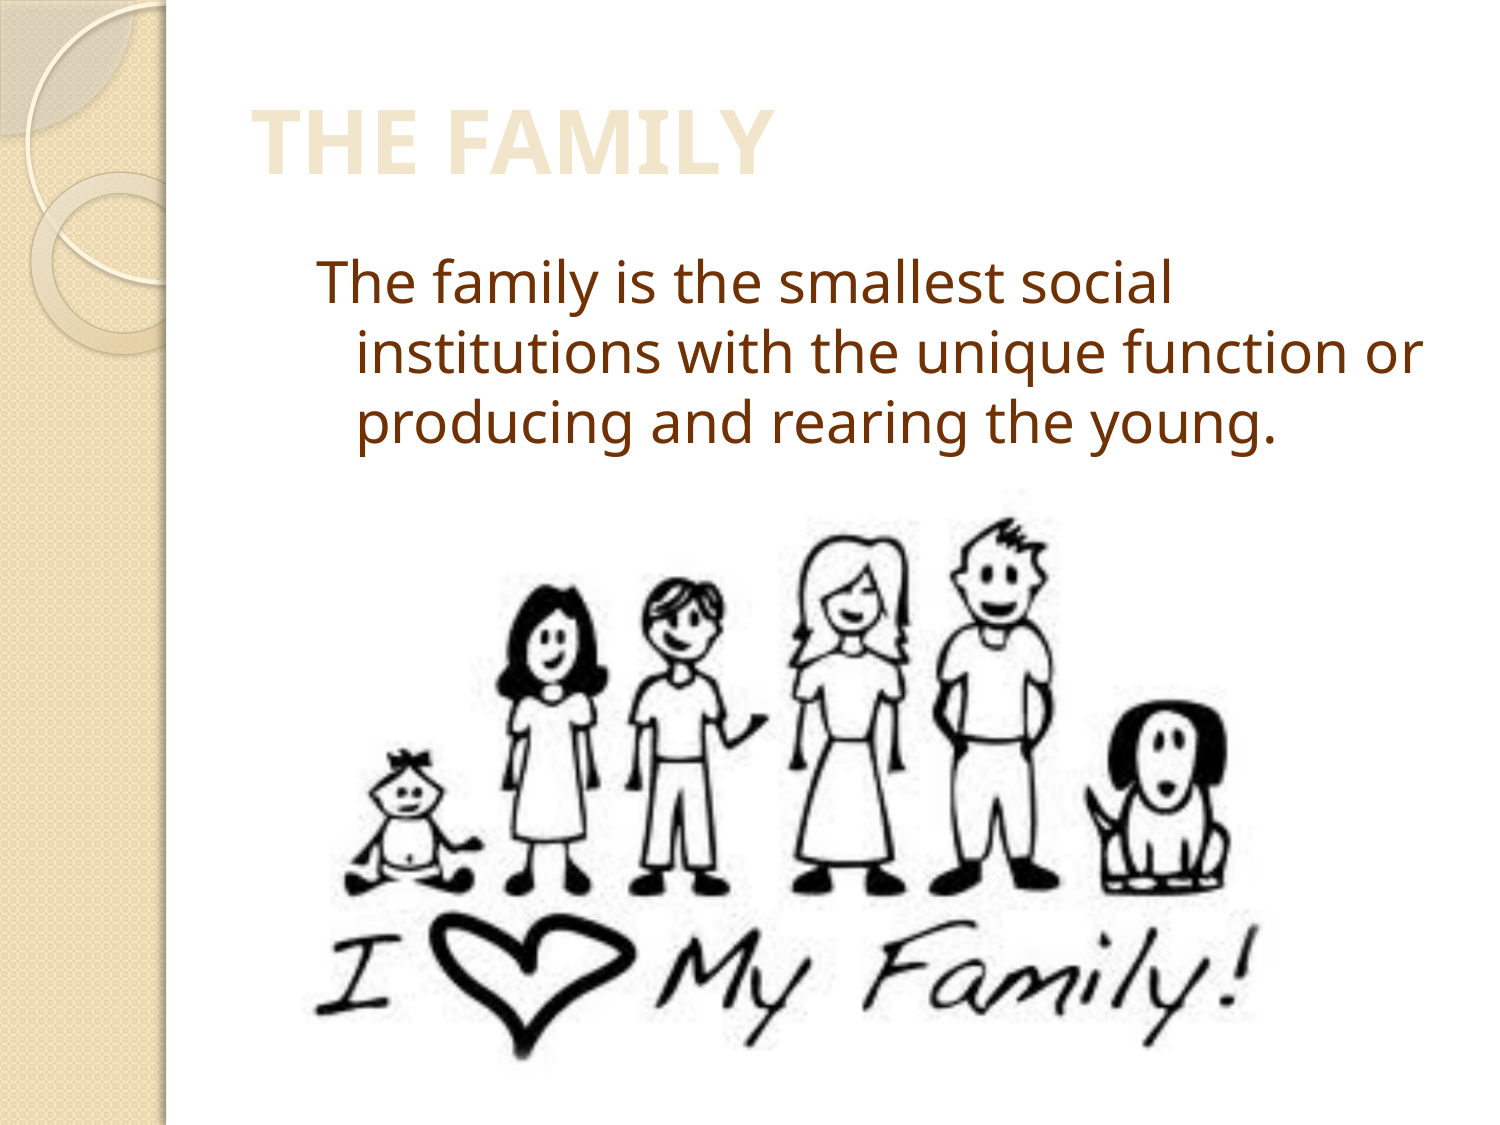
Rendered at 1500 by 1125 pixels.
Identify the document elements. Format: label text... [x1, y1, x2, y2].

title THE FAMILY [235, 45, 1466, 233]
picture [274, 462, 1276, 1079]
list The family is the smallest social institutions with the unique function or producing and rearing the young. [235, 237, 1466, 1025]
